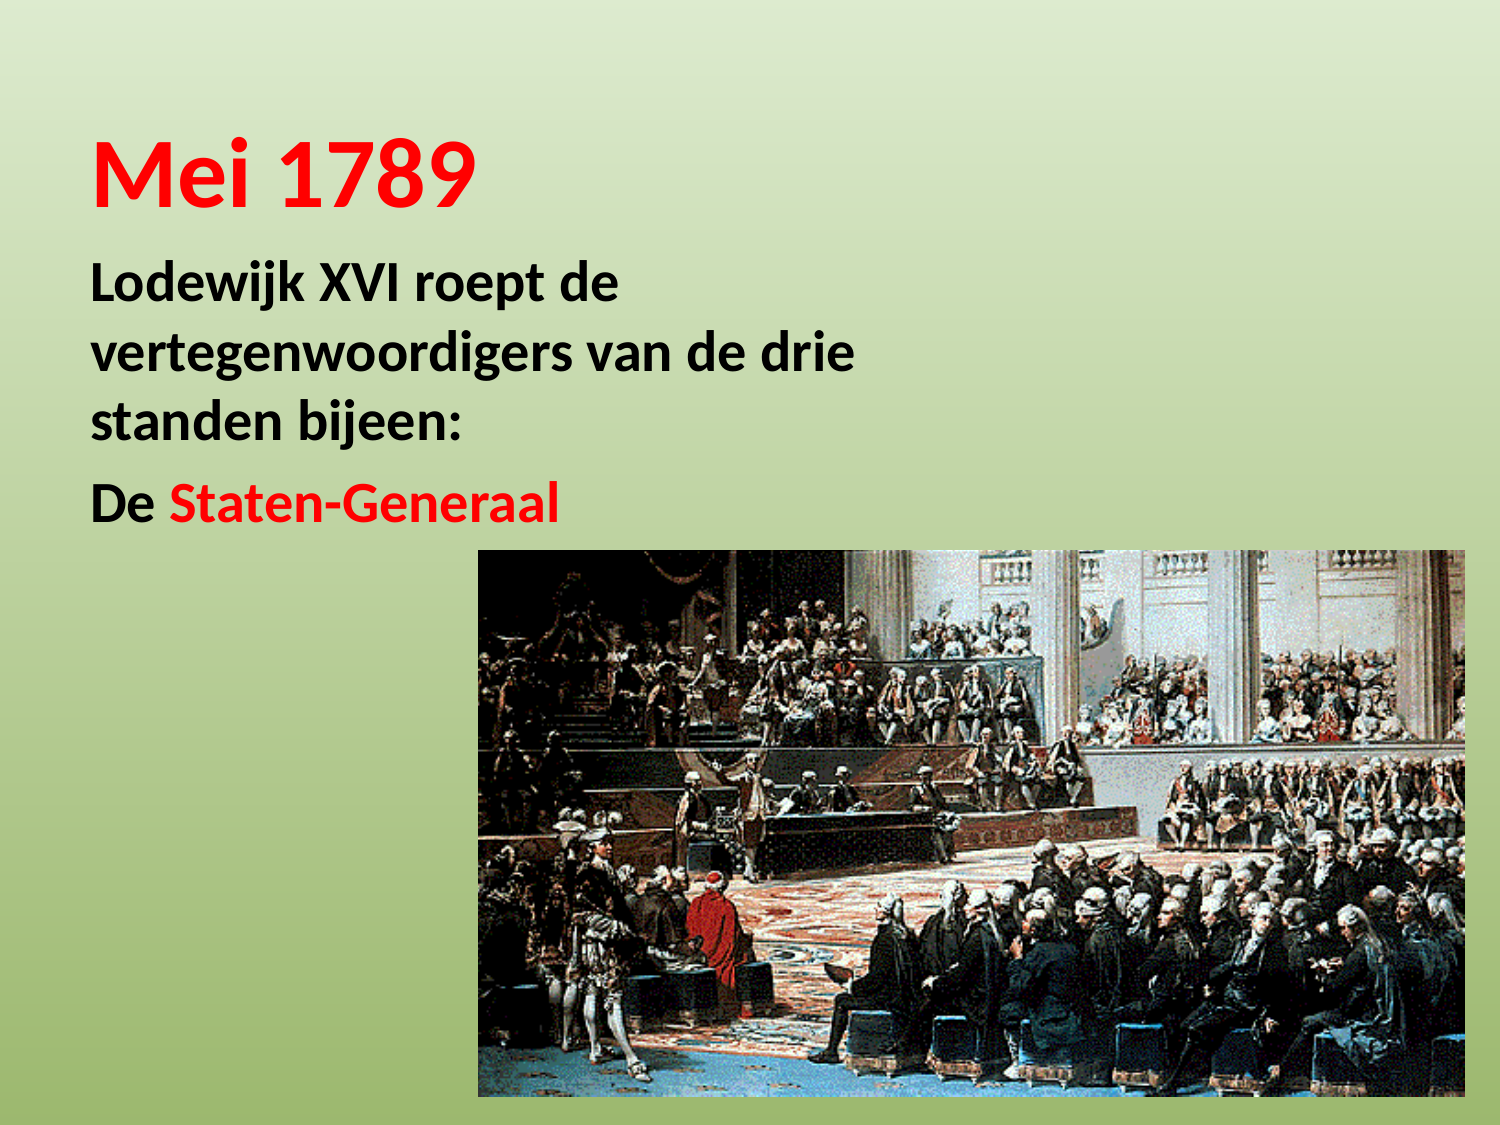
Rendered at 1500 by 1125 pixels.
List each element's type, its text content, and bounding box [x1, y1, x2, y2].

title Mei 1789 [75, 44, 569, 235]
list Lodewijk XVI roept de vertegenwoordigers van de drie standen bijeen: De Staten-Generaal [75, 235, 951, 1005]
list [477, 550, 1465, 1098]
